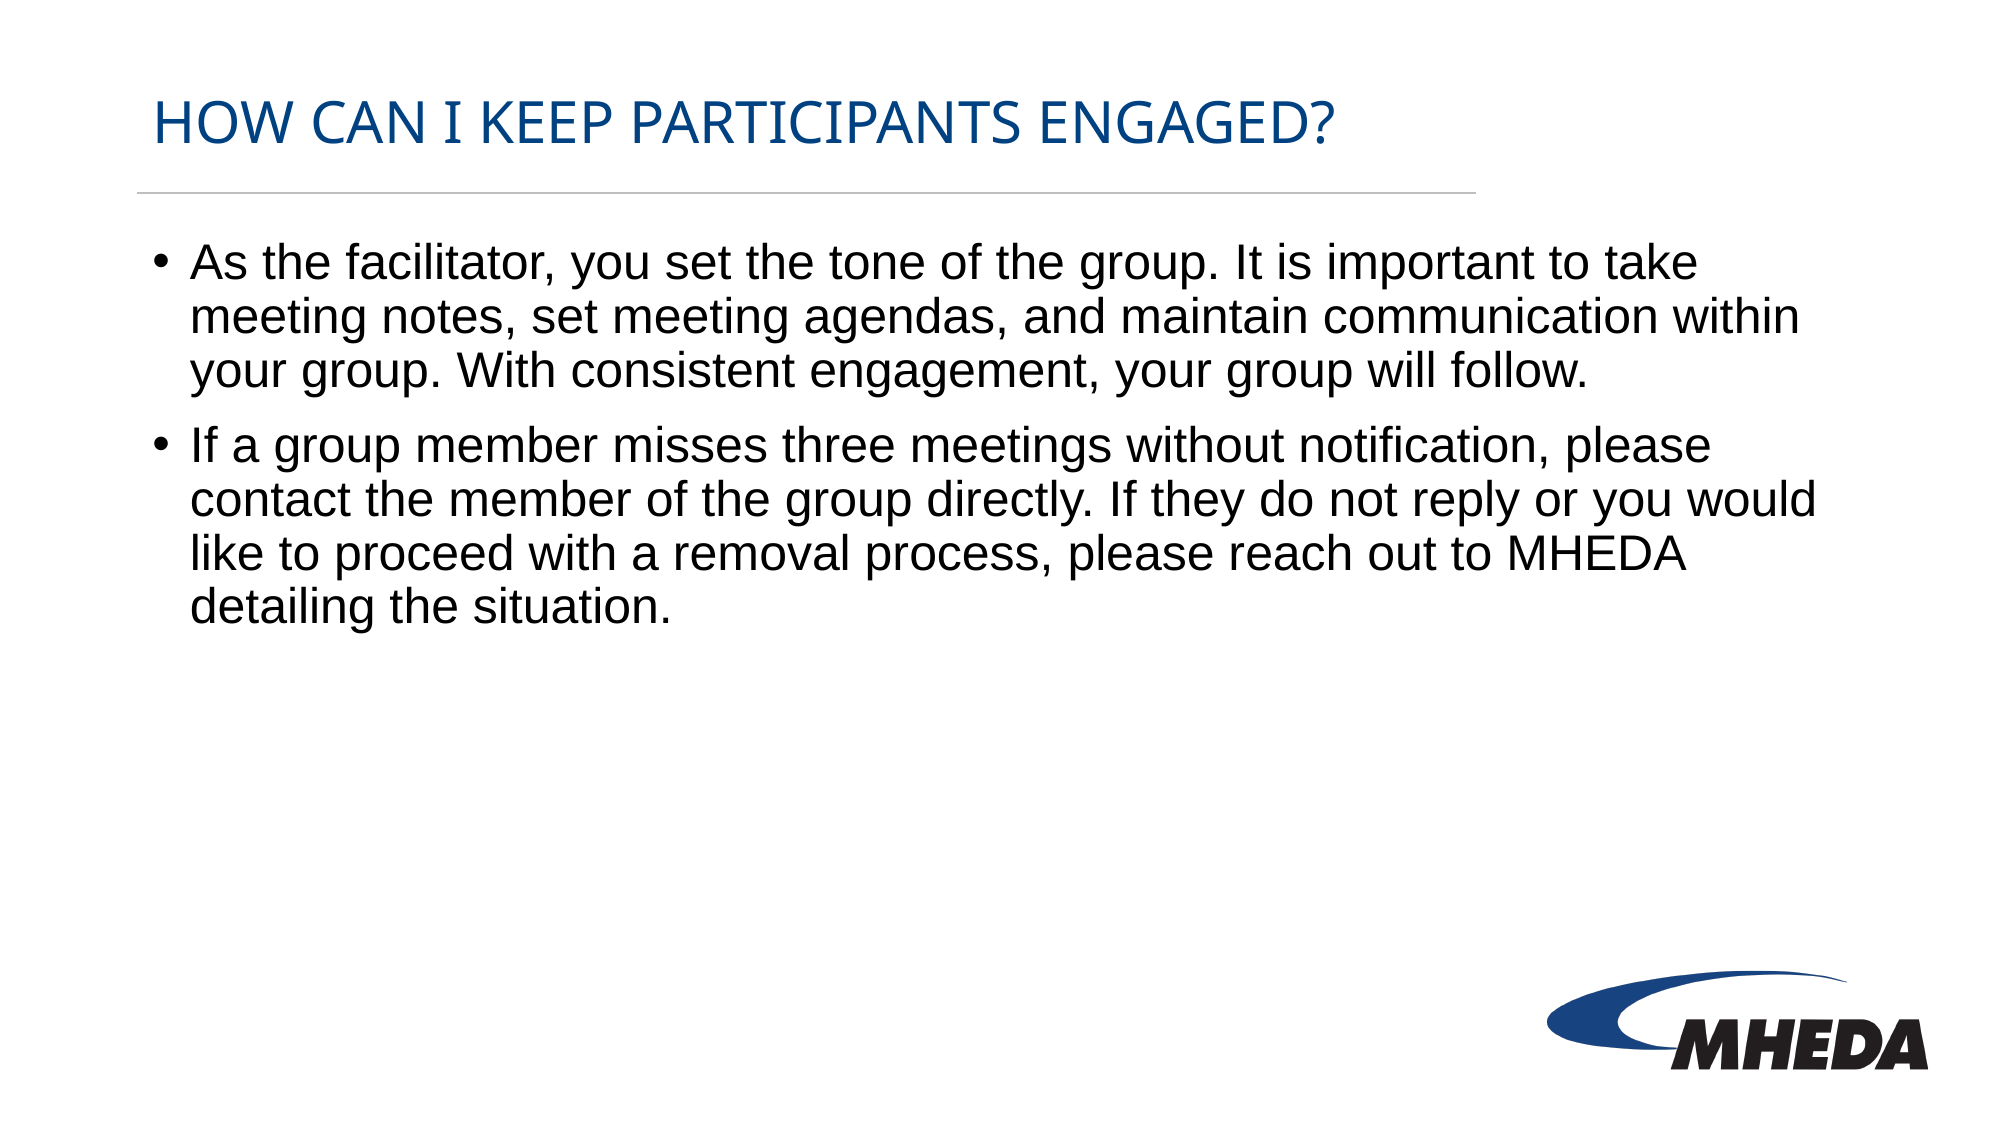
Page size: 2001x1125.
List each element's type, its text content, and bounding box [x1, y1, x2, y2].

title How can I keep participants engaged? [137, 59, 1863, 190]
list As the facilitator, you set the tone of the group. It is important to take meeting notes, set meeting agendas, and maintain communication within your group. With consistent engagement, your group will follow. If a group member misses three meetings without notification, please contact the member of the group directly. If they do not reply or you would like to proceed with a removal process, please reach out to MHEDA detailing the situation. [137, 228, 1863, 943]
picture [1546, 970, 1930, 1070]
